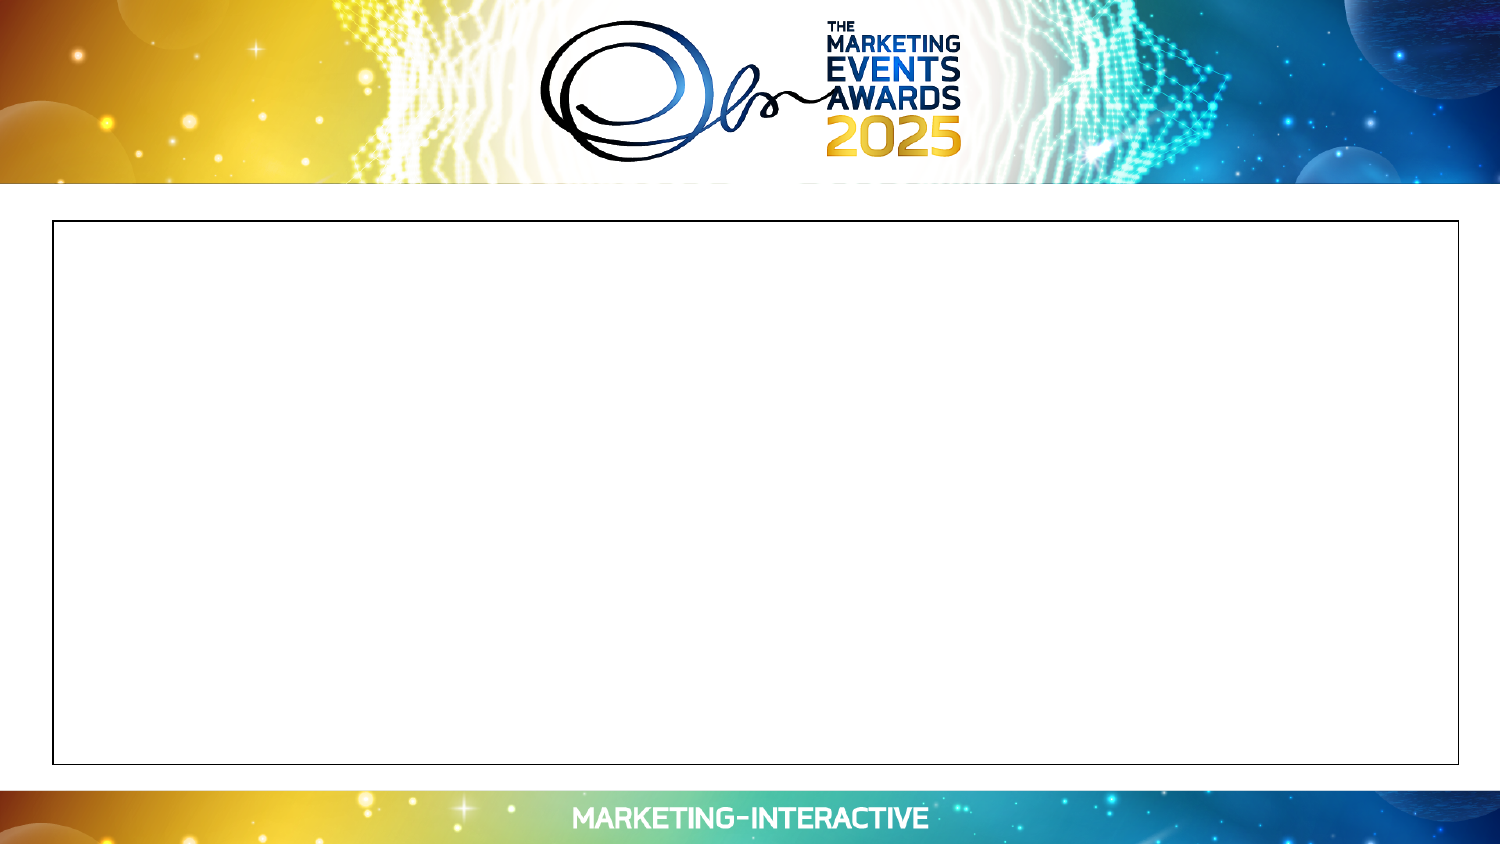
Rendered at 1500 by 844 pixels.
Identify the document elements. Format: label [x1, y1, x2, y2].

picture [0, 0, 1500, 844]
text_box [53, 221, 1459, 765]
